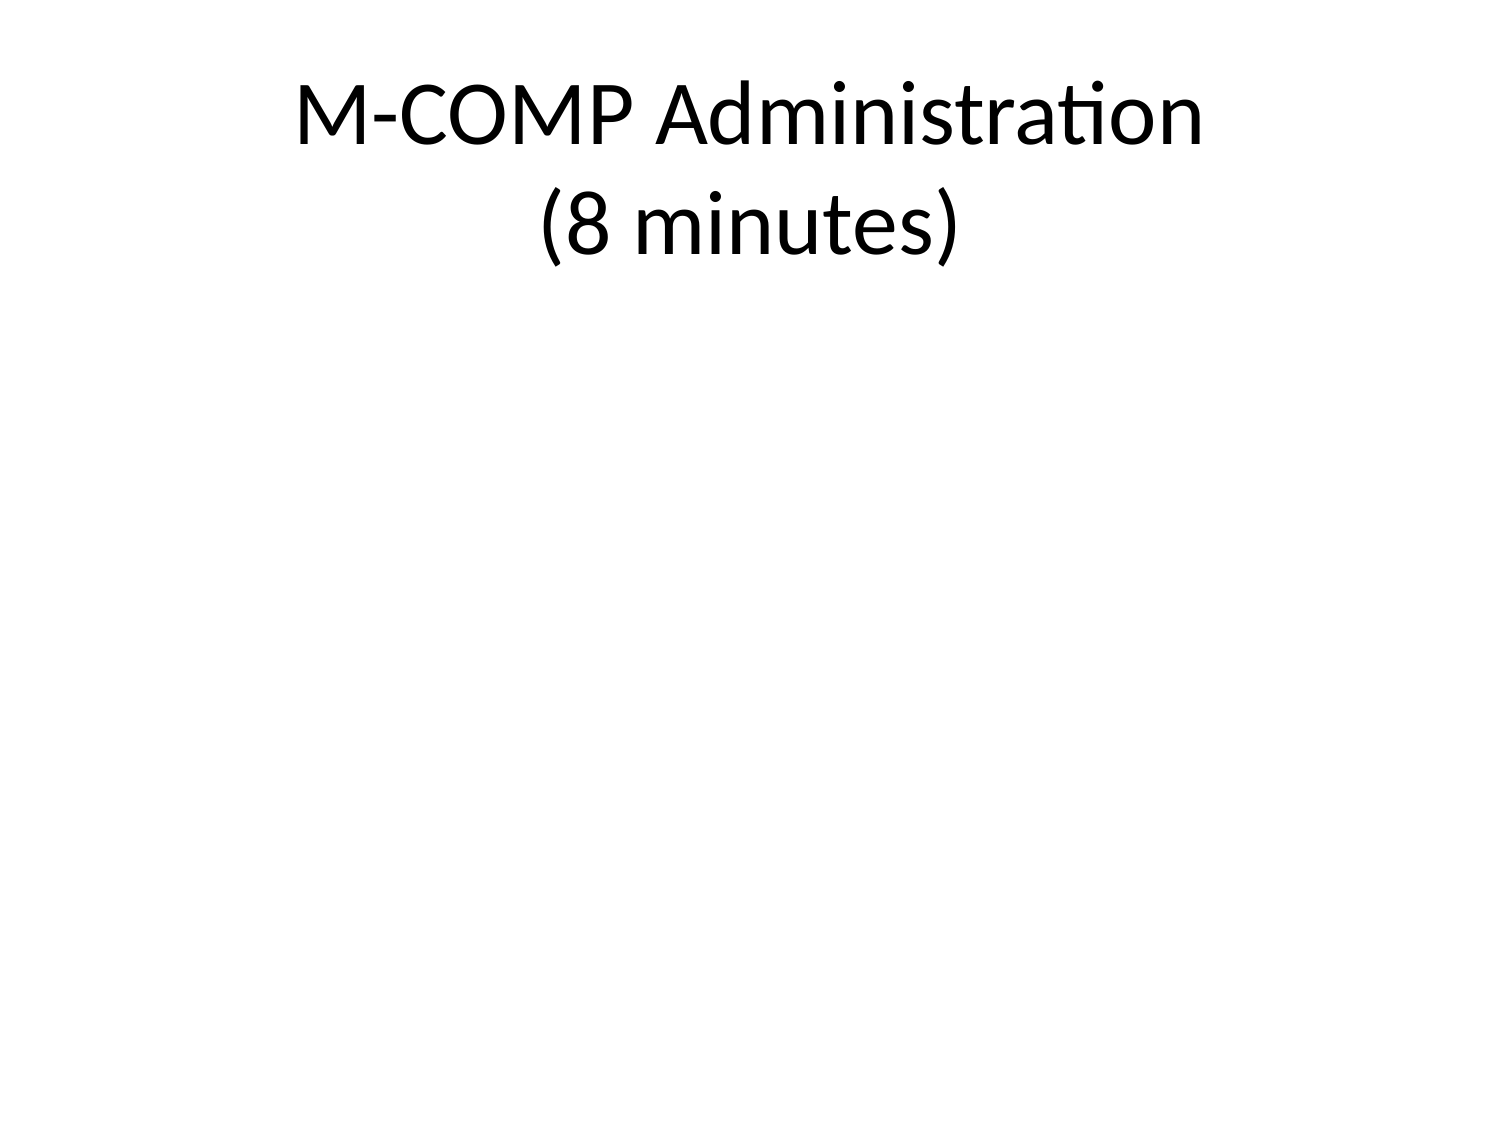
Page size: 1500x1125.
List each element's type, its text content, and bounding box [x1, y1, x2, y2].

title M-COMP Administration (8 minutes) [75, 45, 1425, 282]
